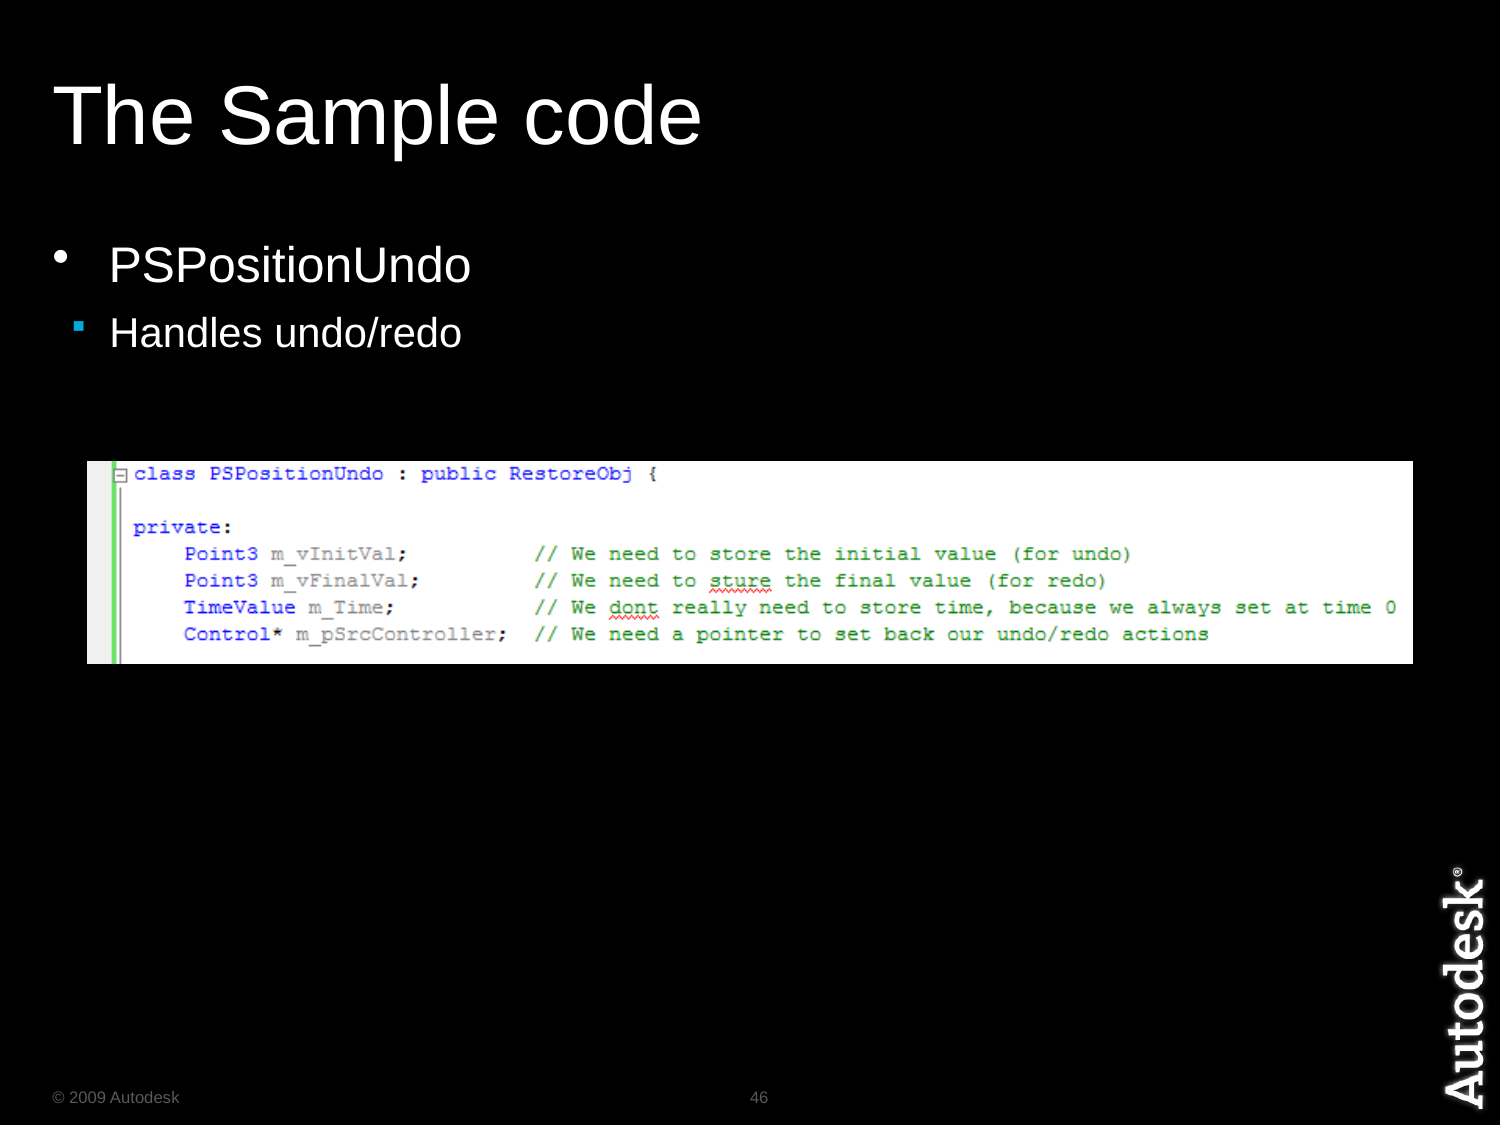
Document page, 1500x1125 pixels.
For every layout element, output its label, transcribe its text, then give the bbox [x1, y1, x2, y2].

title The Sample code [52, 22, 1401, 211]
list PSPositionUndo Handles undo/redo [52, 231, 1401, 1073]
picture [87, 0, 1500, 1125]
